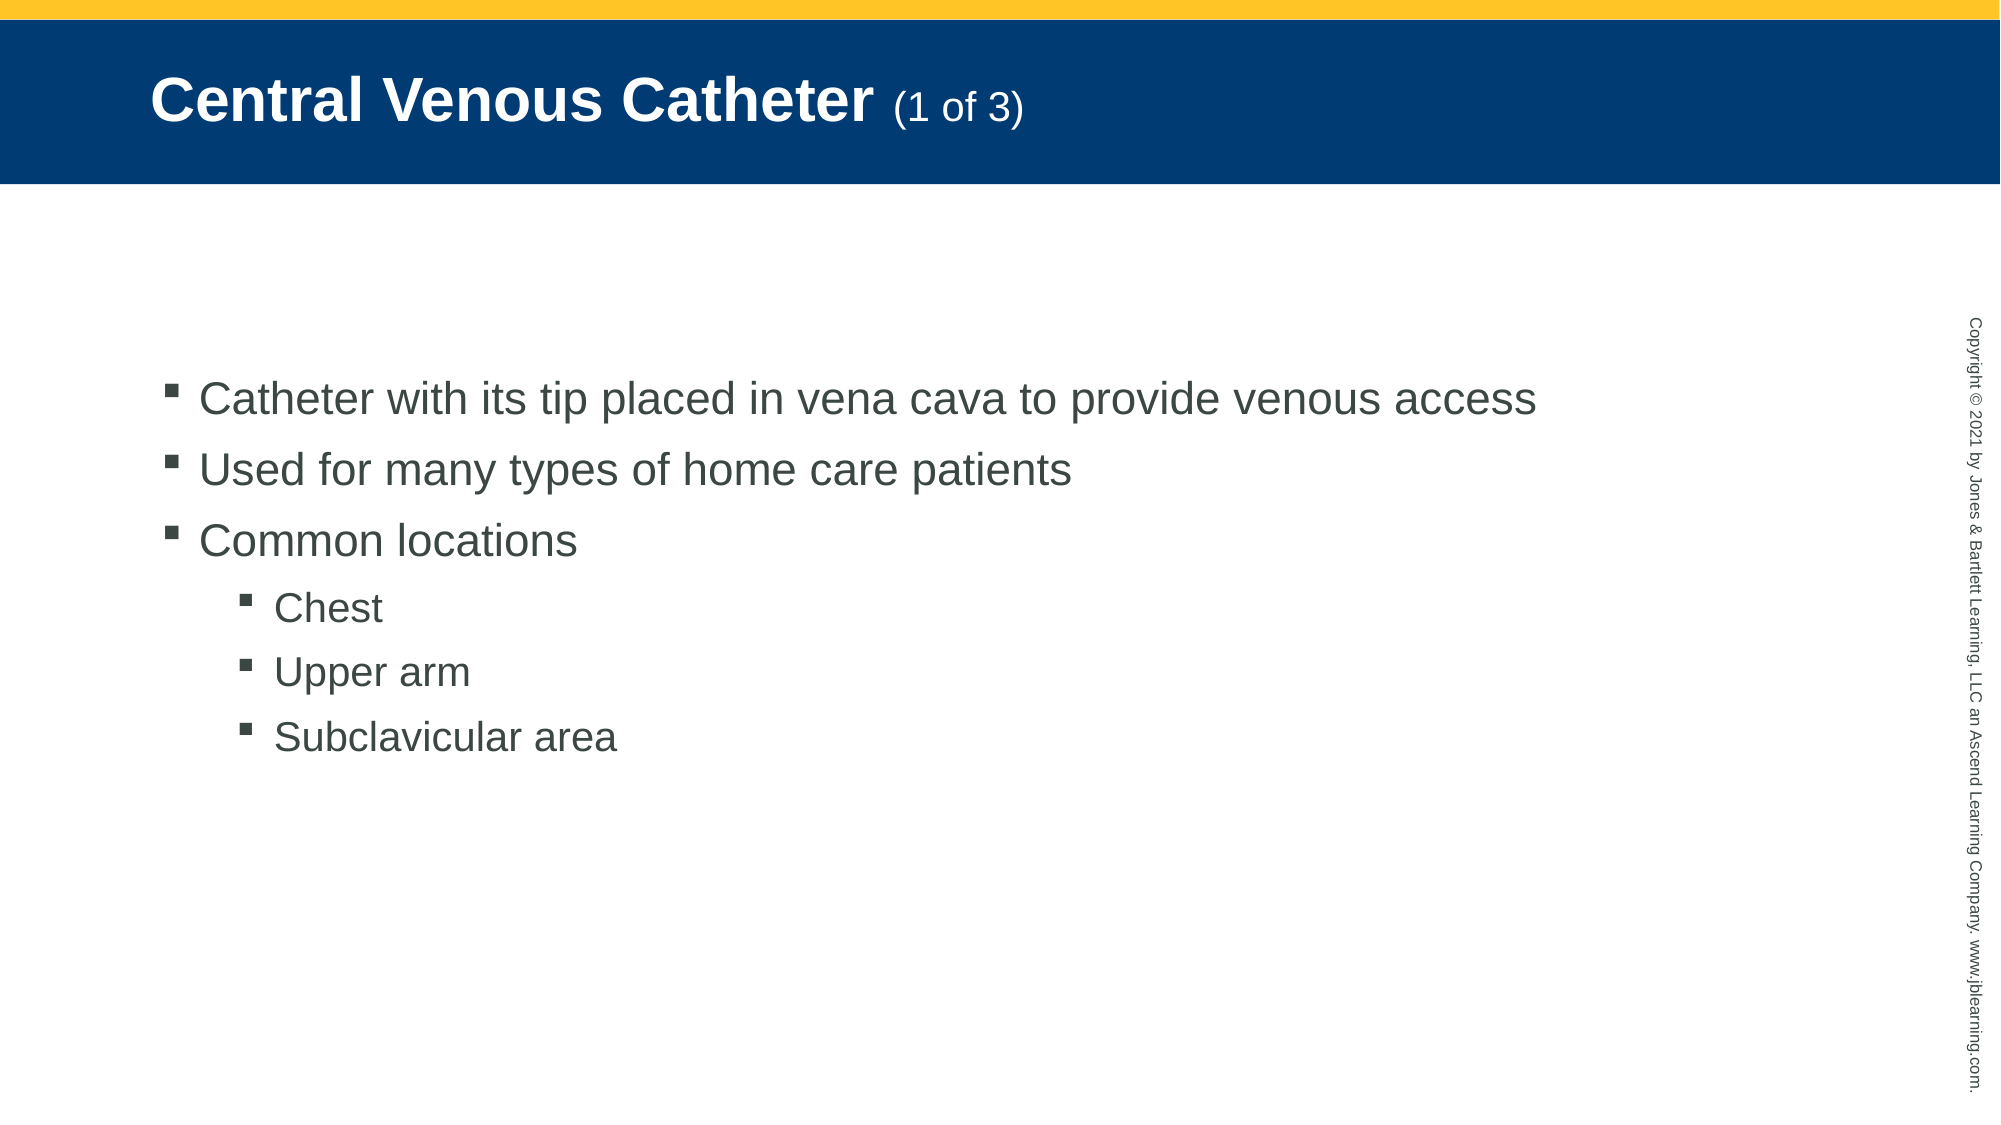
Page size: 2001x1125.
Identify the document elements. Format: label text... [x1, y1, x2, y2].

list Catheter with its tip placed in vena cava to provide venous access Used for many types of home care patients Common locations Chest Upper arm Subclavicular area [146, 361, 1859, 1016]
title Central Venous Catheter (1 of 3) [0, 19, 2000, 185]
